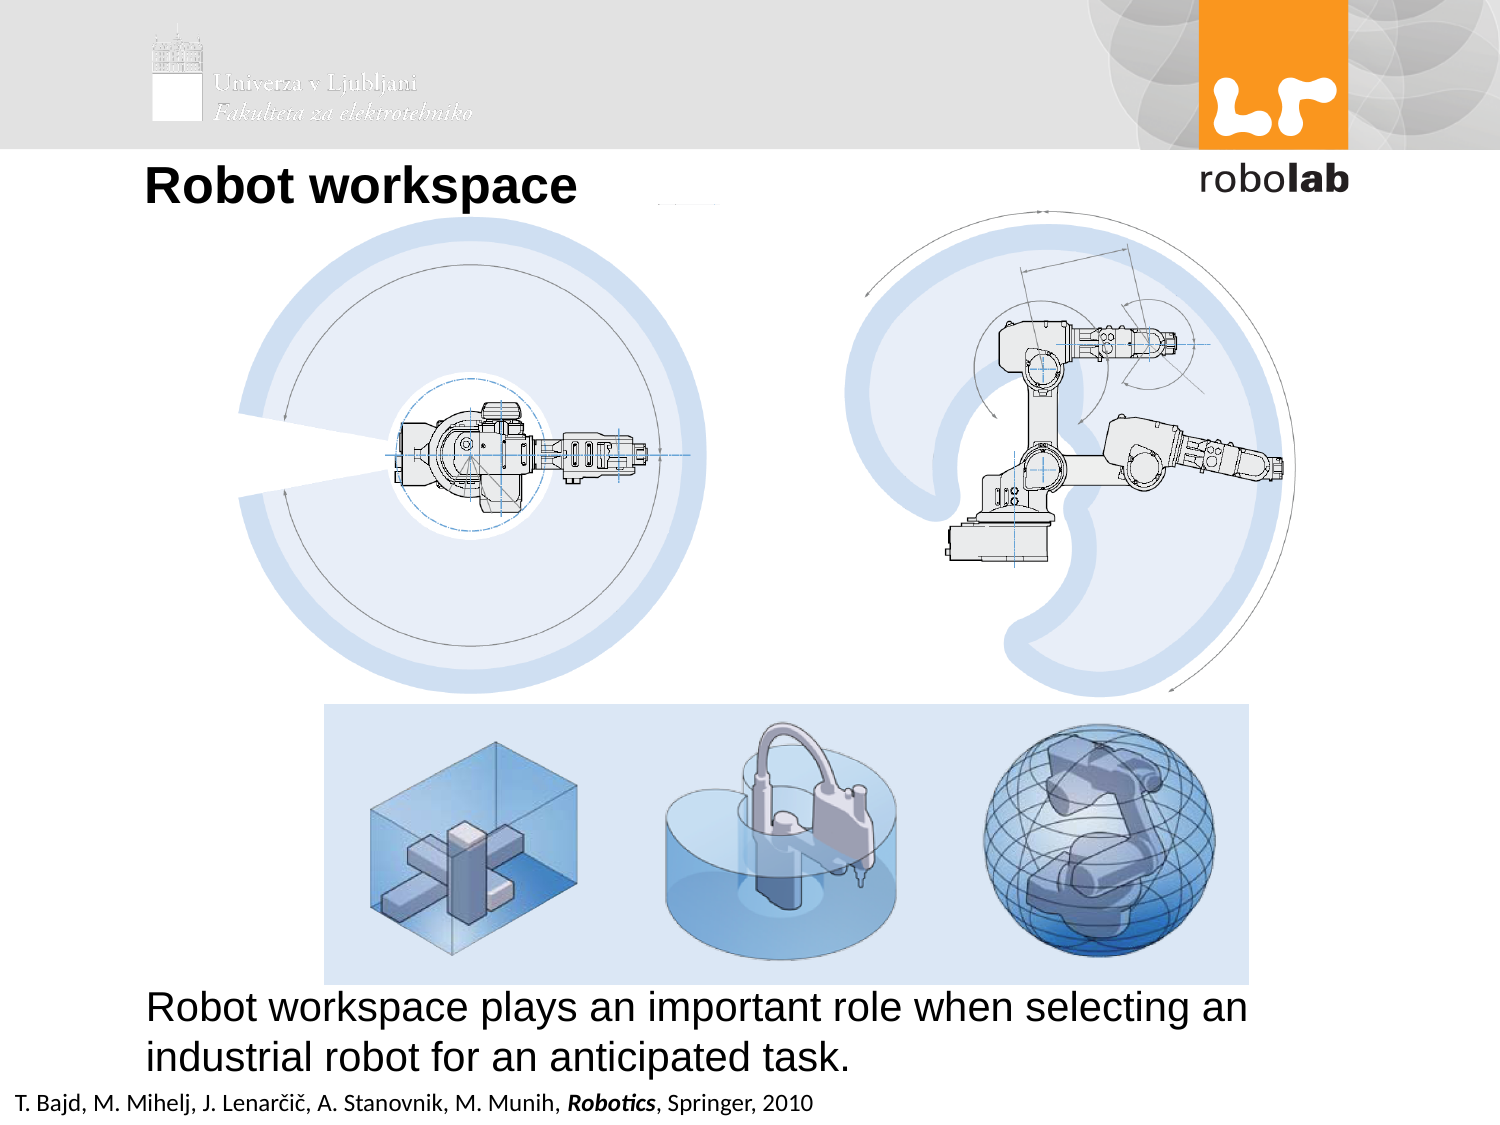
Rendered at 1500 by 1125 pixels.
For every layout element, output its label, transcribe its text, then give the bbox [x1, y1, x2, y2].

picture [998, 0, 1500, 196]
text_box Robot workspace plays an important role when selecting an industrial robot for an anticipated task. [130, 972, 1442, 1088]
title Robot workspace [129, 94, 1311, 272]
picture [152, 23, 472, 94]
picture [220, 197, 1341, 985]
